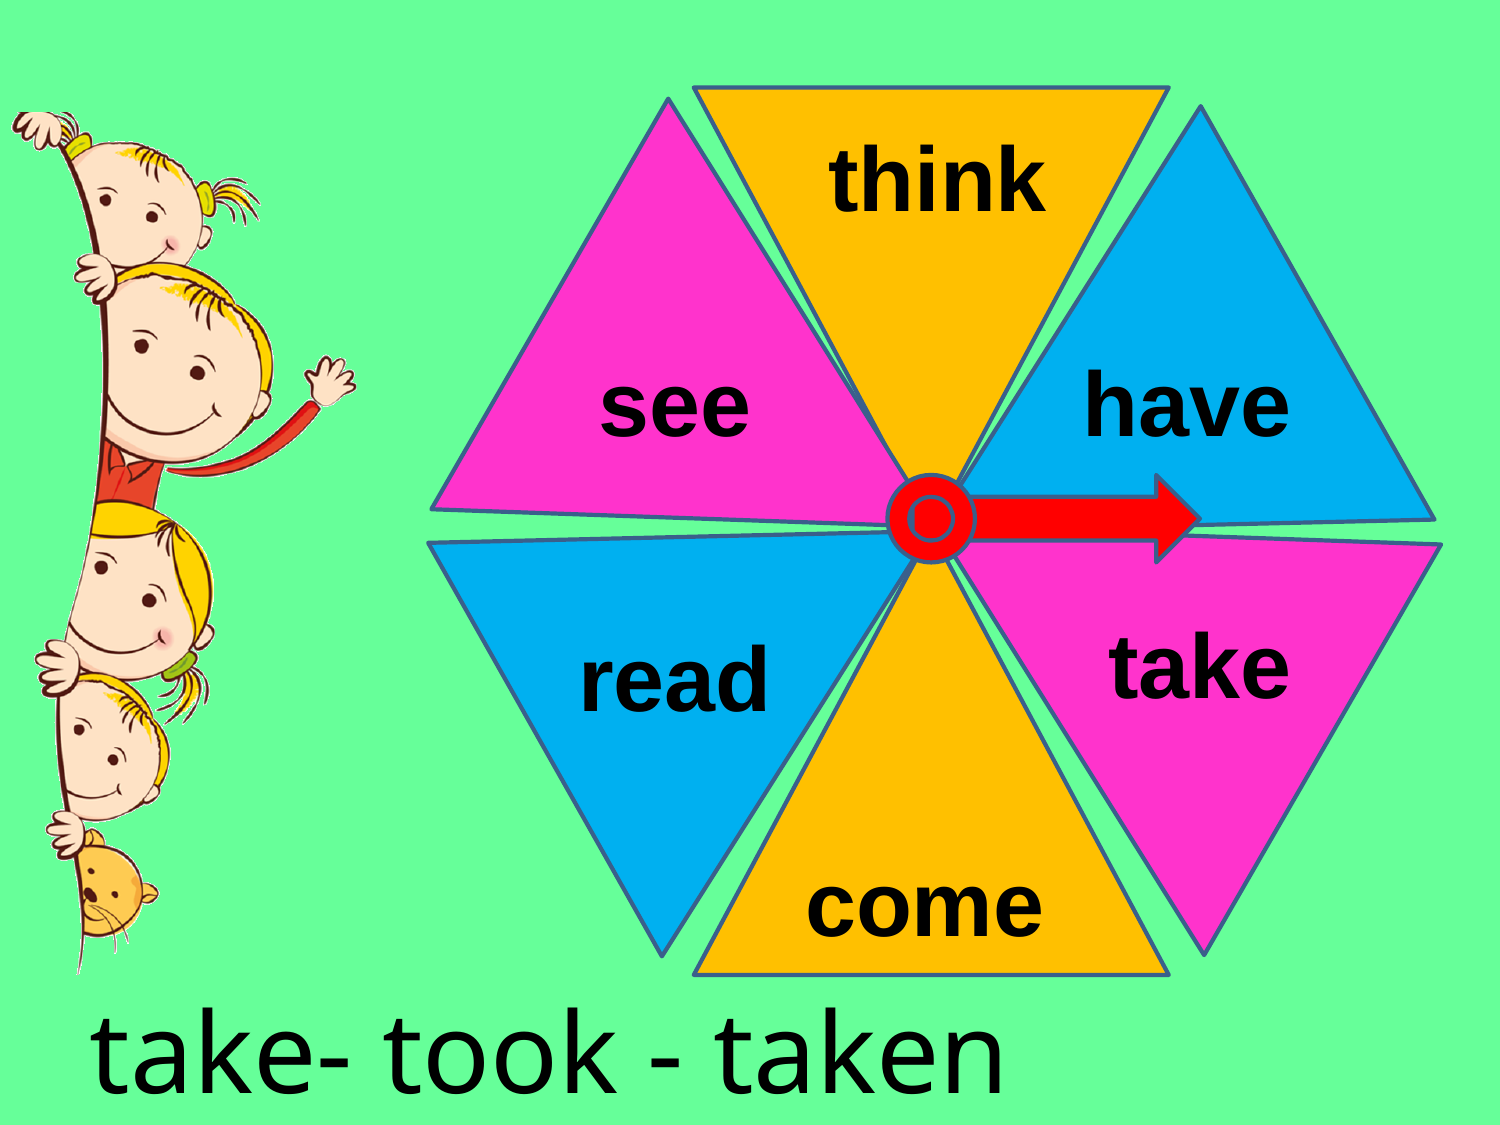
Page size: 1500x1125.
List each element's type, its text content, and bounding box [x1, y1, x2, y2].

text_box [662, 474, 1201, 563]
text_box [487, 87, 1383, 976]
text_box take- took - taken [74, 973, 1275, 1124]
picture [0, 112, 363, 976]
